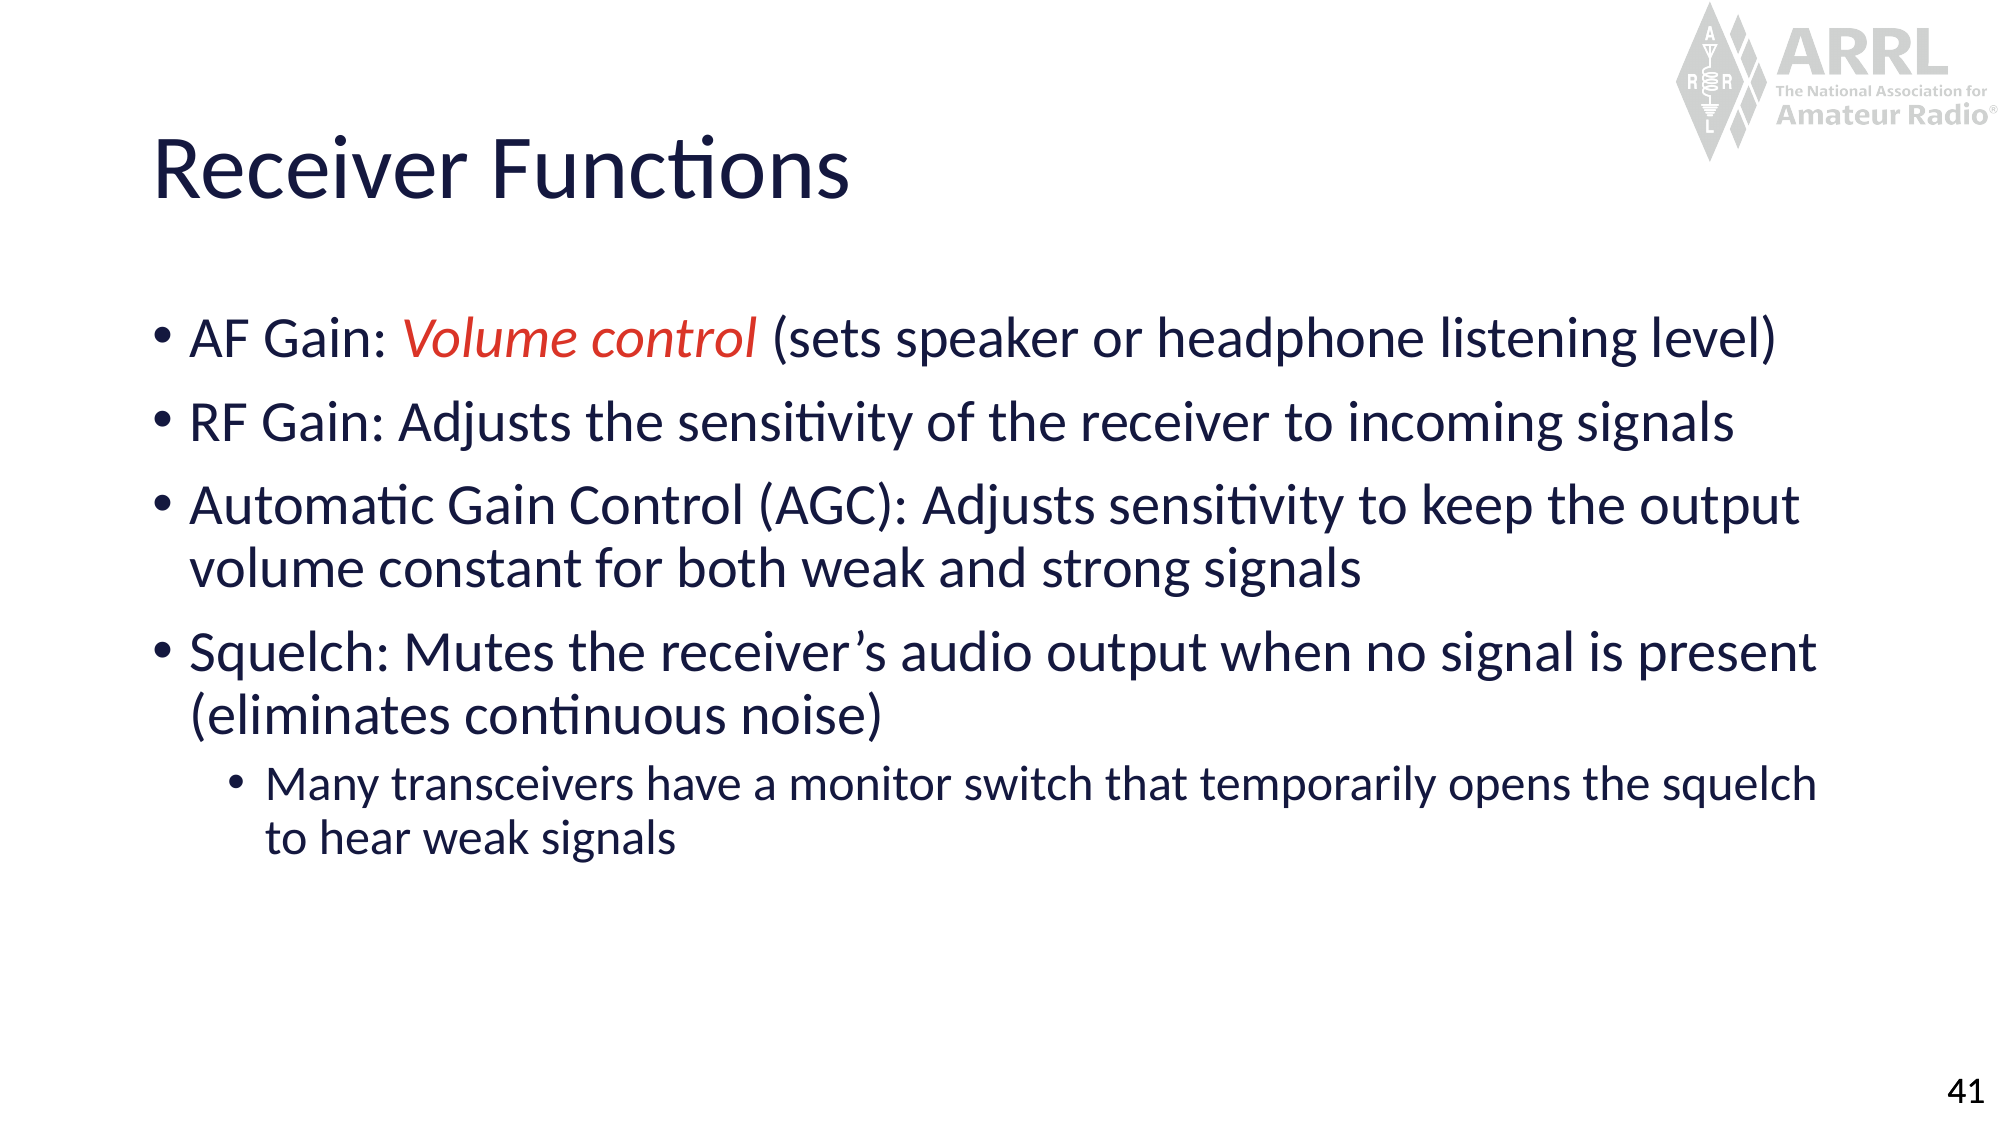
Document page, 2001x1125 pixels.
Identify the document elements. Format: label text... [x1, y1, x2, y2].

list AF Gain: Volume control (sets speaker or headphone listening level) RF Gain: Adjusts the sensitivity of the receiver to incoming signals Automatic Gain Control (AGC): Adjusts sensitivity to keep the output volume constant for both weak and strong signals Squelch: Mutes the receiver’s audio output when no signal is present (eliminates continuous noise) Many transceivers have a monitor switch that temporarily opens the squelch to hear weak signals [137, 299, 1863, 1014]
title Receiver Functions [137, 59, 1863, 278]
picture [1674, 0, 2000, 164]
